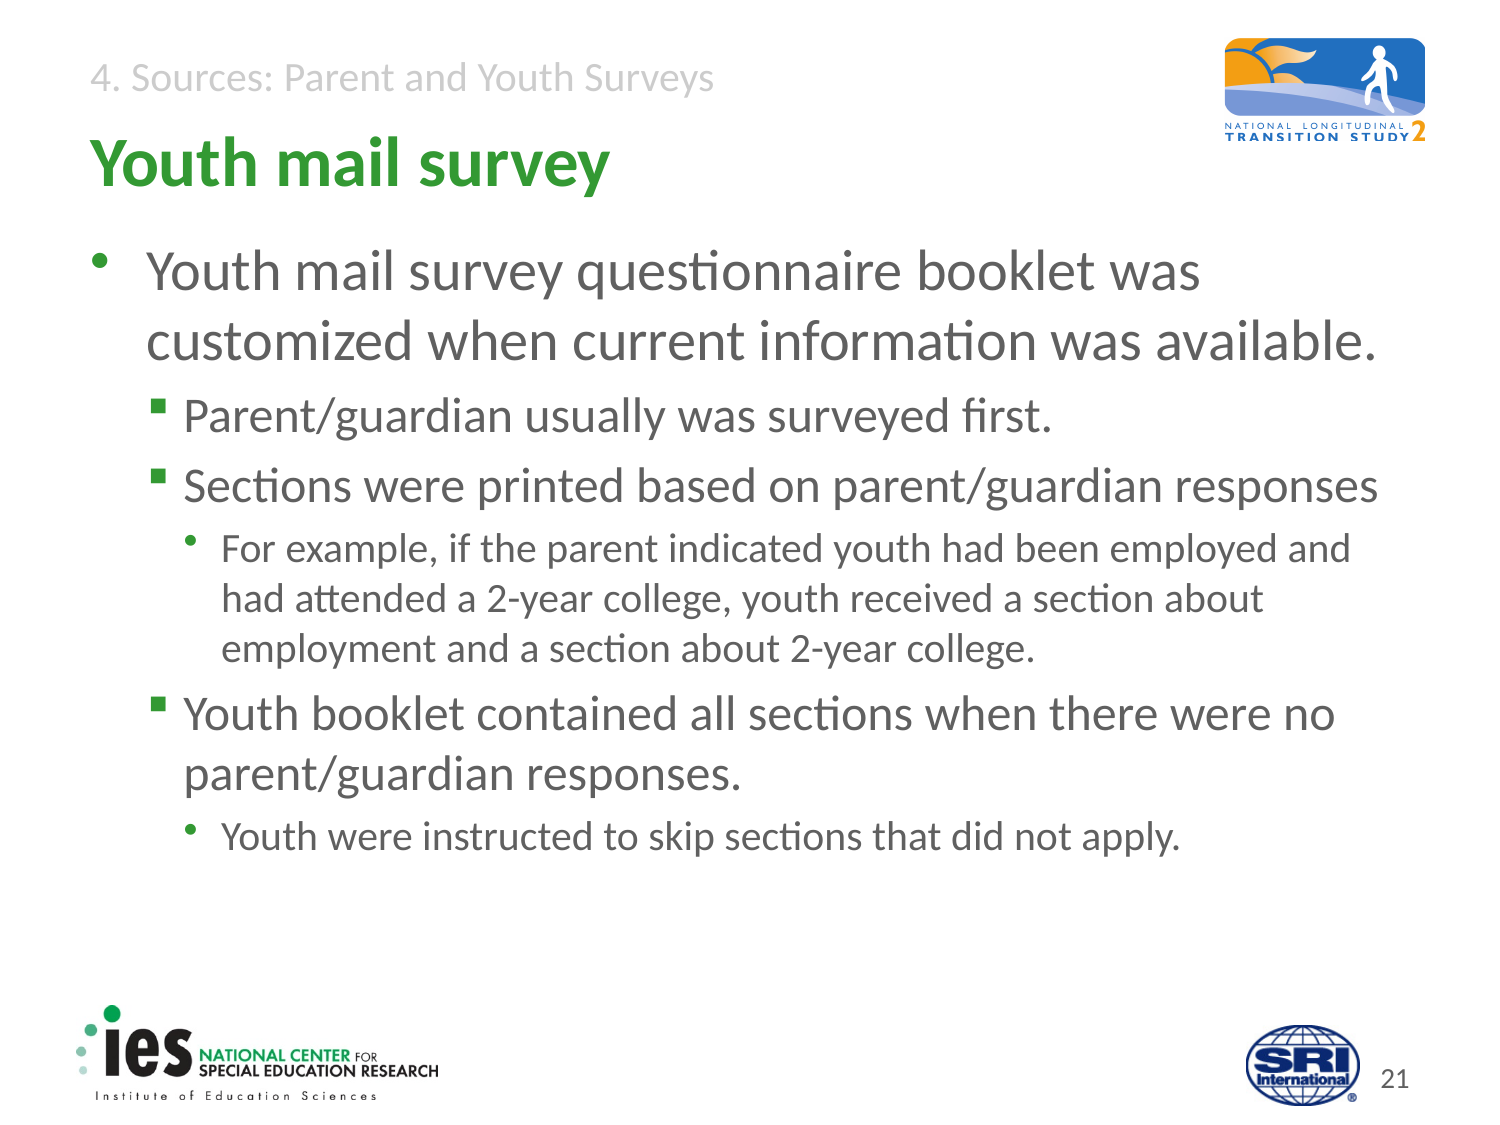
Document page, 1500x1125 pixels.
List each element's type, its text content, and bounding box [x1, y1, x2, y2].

slide_number 20 [1321, 1051, 1426, 1125]
title Youth mail survey [74, 90, 1426, 224]
picture [76, 1005, 438, 1100]
picture [1246, 1025, 1360, 1106]
list Youth mail survey questionnaire booklet was customized when current information was available. Parent/guardian usually was surveyed first. Sections were printed based on parent/guardian responses For example, if the parent indicated youth had been employed and had attended a 2-year college, youth received a section about employment and a section about 2-year college. Youth booklet contained all sections when there were no parent/guardian responses. Youth were instructed to skip sections that did not apply. [74, 224, 1426, 968]
